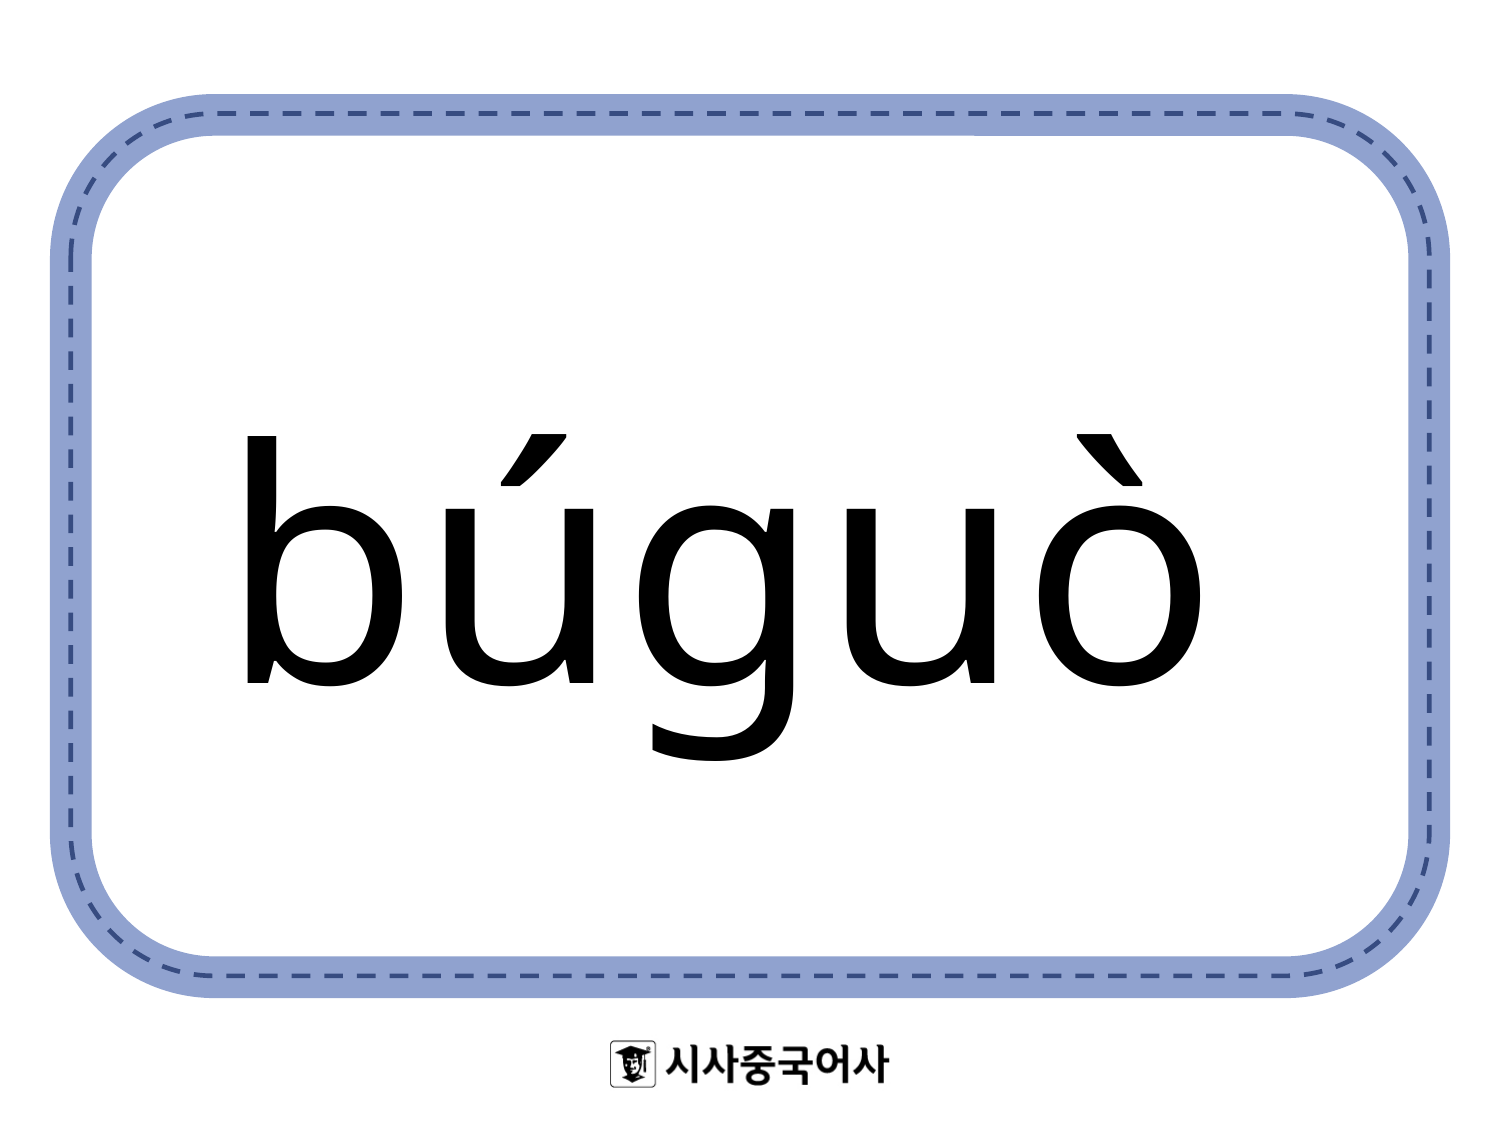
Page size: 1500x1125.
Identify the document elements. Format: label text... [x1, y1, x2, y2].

picture [602, 1034, 898, 1094]
text_box búguò [159, 219, 1368, 882]
